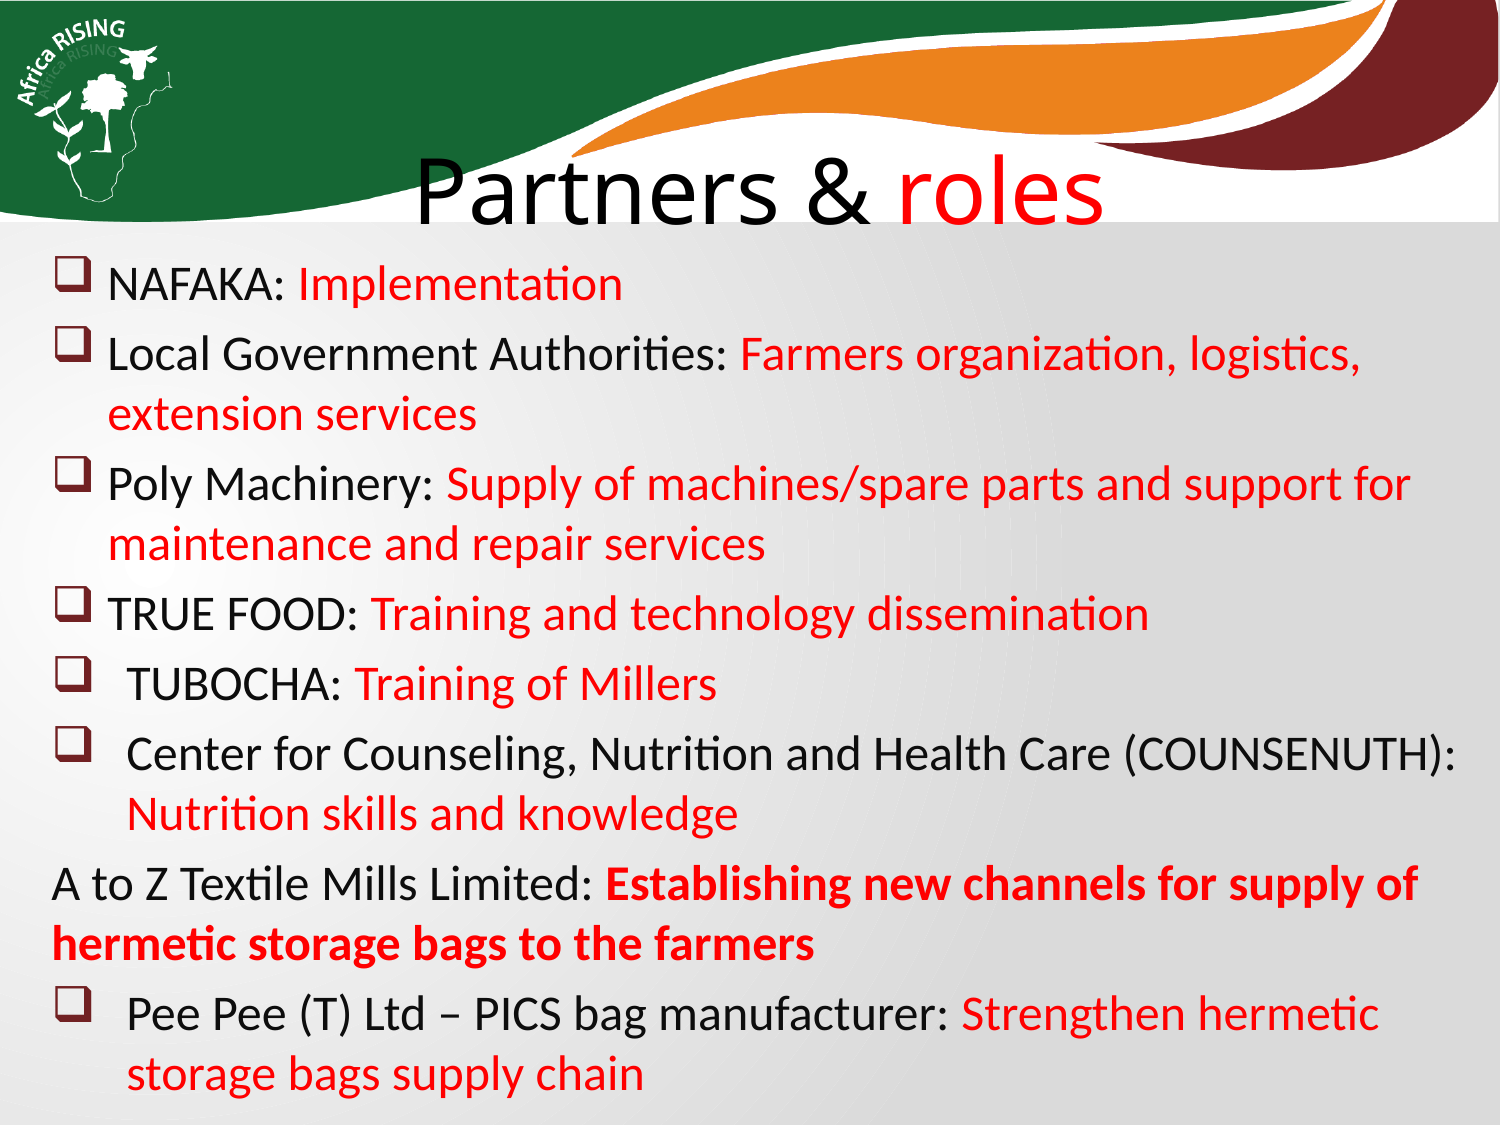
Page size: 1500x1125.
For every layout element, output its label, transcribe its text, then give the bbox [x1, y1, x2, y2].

list Partners & roles [112, 125, 1388, 243]
text_box NAFAKA: Implementation Local Government Authorities: Farmers organization, logistics, extension services Poly Machinery: Supply of machines/spare parts and support for maintenance and repair services TRUE FOOD: Training and technology dissemination TUBOCHA: Training of Millers Center for Counseling, Nutrition and Health Care (COUNSENUTH): Nutrition skills and knowledge A to Z Textile Mills Limited: Establishing new channels for supply of hermetic storage bags to the farmers Pee Pee (T) Ltd – PICS bag manufacturer: Strengthen hermetic storage bags supply chain [17, 243, 1483, 1125]
picture [0, 0, 1499, 222]
